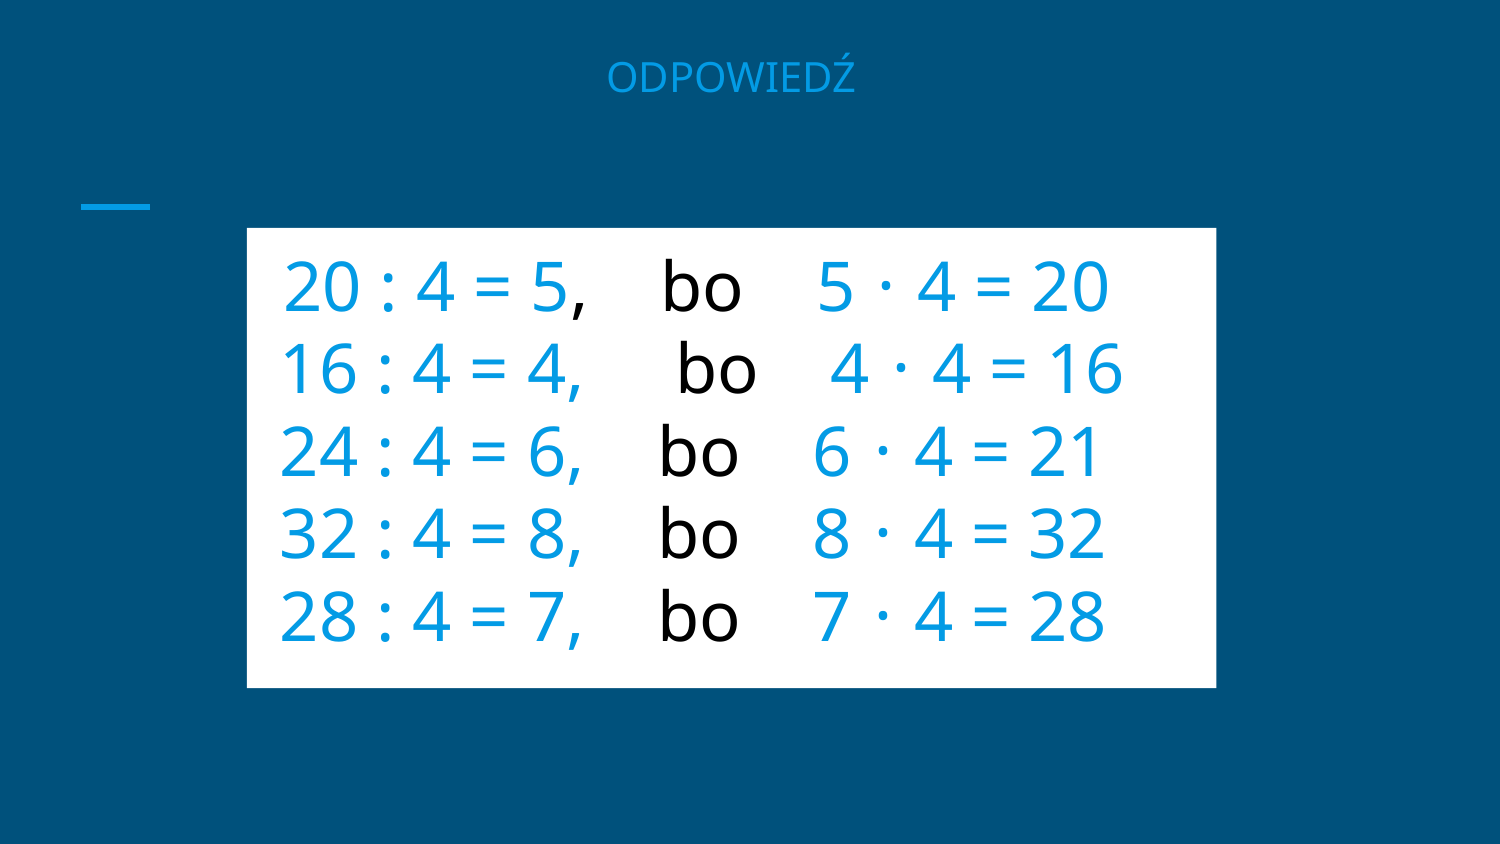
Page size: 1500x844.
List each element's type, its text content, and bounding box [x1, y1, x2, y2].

text_box ODPOWIEDŹ [154, 36, 1310, 171]
text_box 20 : 4 = 5, bo 5 𑁦 4 = 20 16 : 4 = 4, bo 4 𑁦 4 = 16 24 : 4 = 6, bo 6 𑁦 4 = 21 32 : 4 = 8, bo 8 𑁦 4 = 32 28 : 4 = 7, bo 7 𑁦 4 = 28 [246, 227, 1217, 689]
